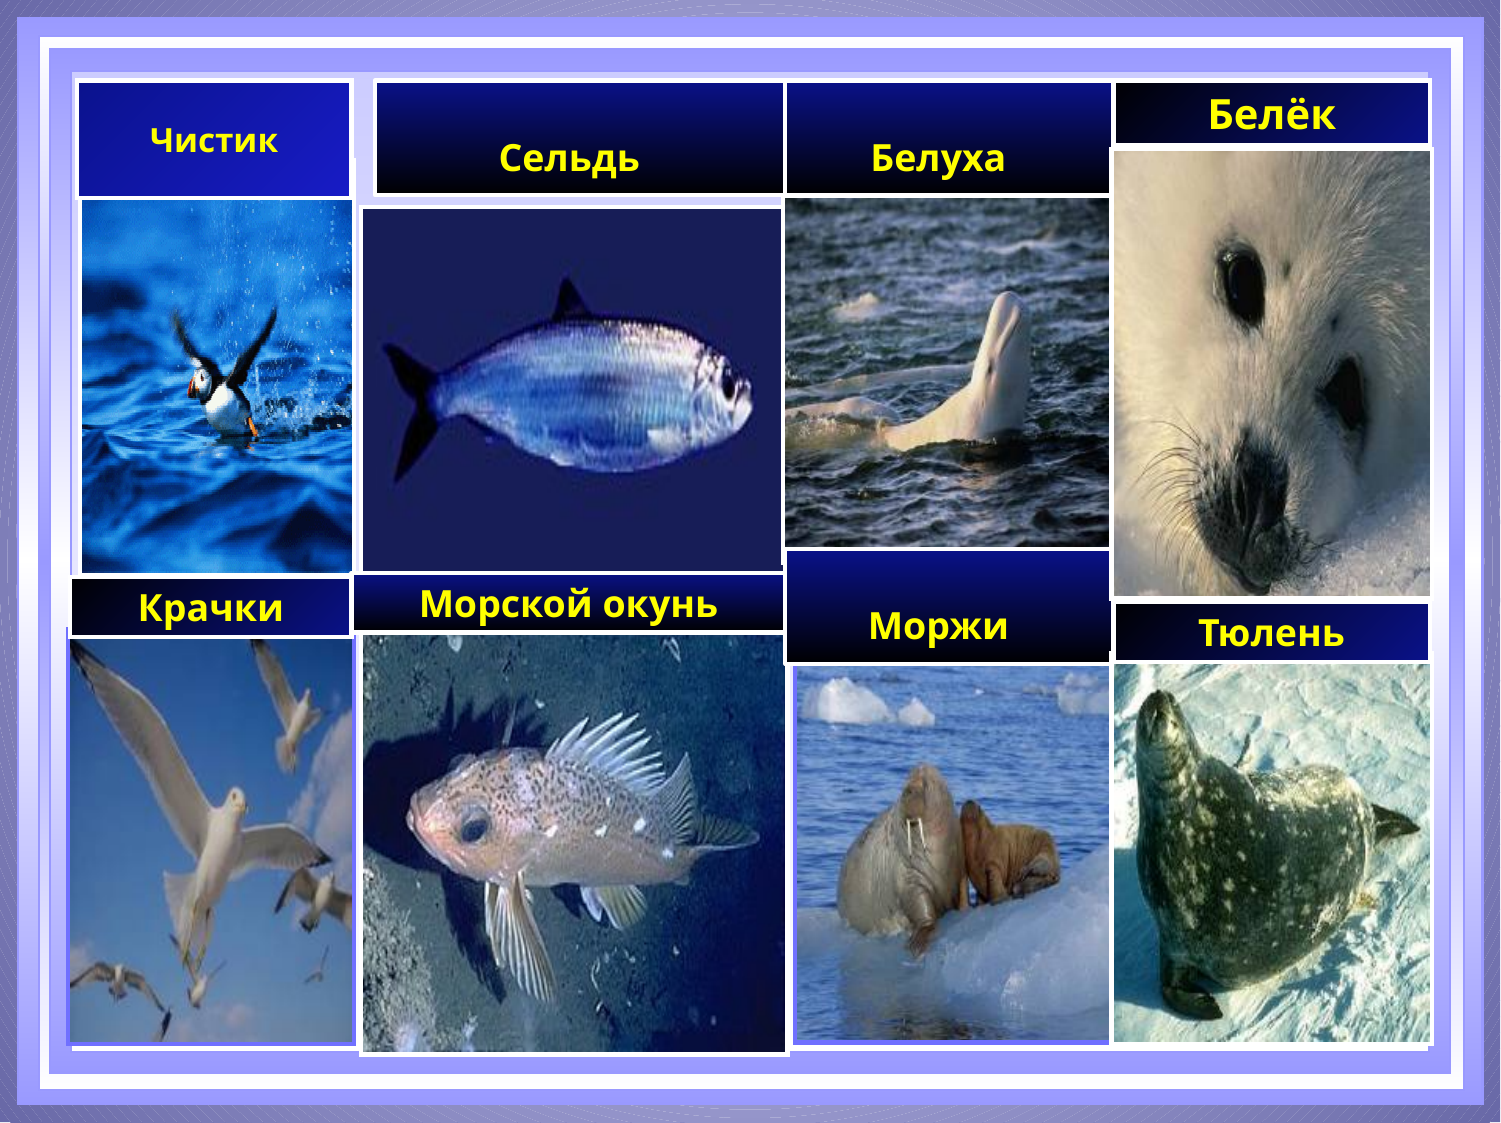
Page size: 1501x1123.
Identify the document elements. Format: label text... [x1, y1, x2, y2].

text_box Морской окунь [351, 575, 785, 633]
picture [70, 631, 352, 1042]
text_box Крачки [70, 577, 351, 630]
picture [363, 150, 1430, 597]
picture [797, 643, 1430, 1042]
picture [363, 631, 786, 1053]
text_box Сельдь [374, 80, 785, 196]
picture [81, 162, 352, 573]
text_box Тюлень [1113, 603, 1430, 654]
text_box Белуха [785, 80, 1114, 196]
title Чистик [76, 80, 352, 170]
text_box Моржи [785, 571, 1113, 647]
text_box Белёк [1113, 80, 1430, 146]
